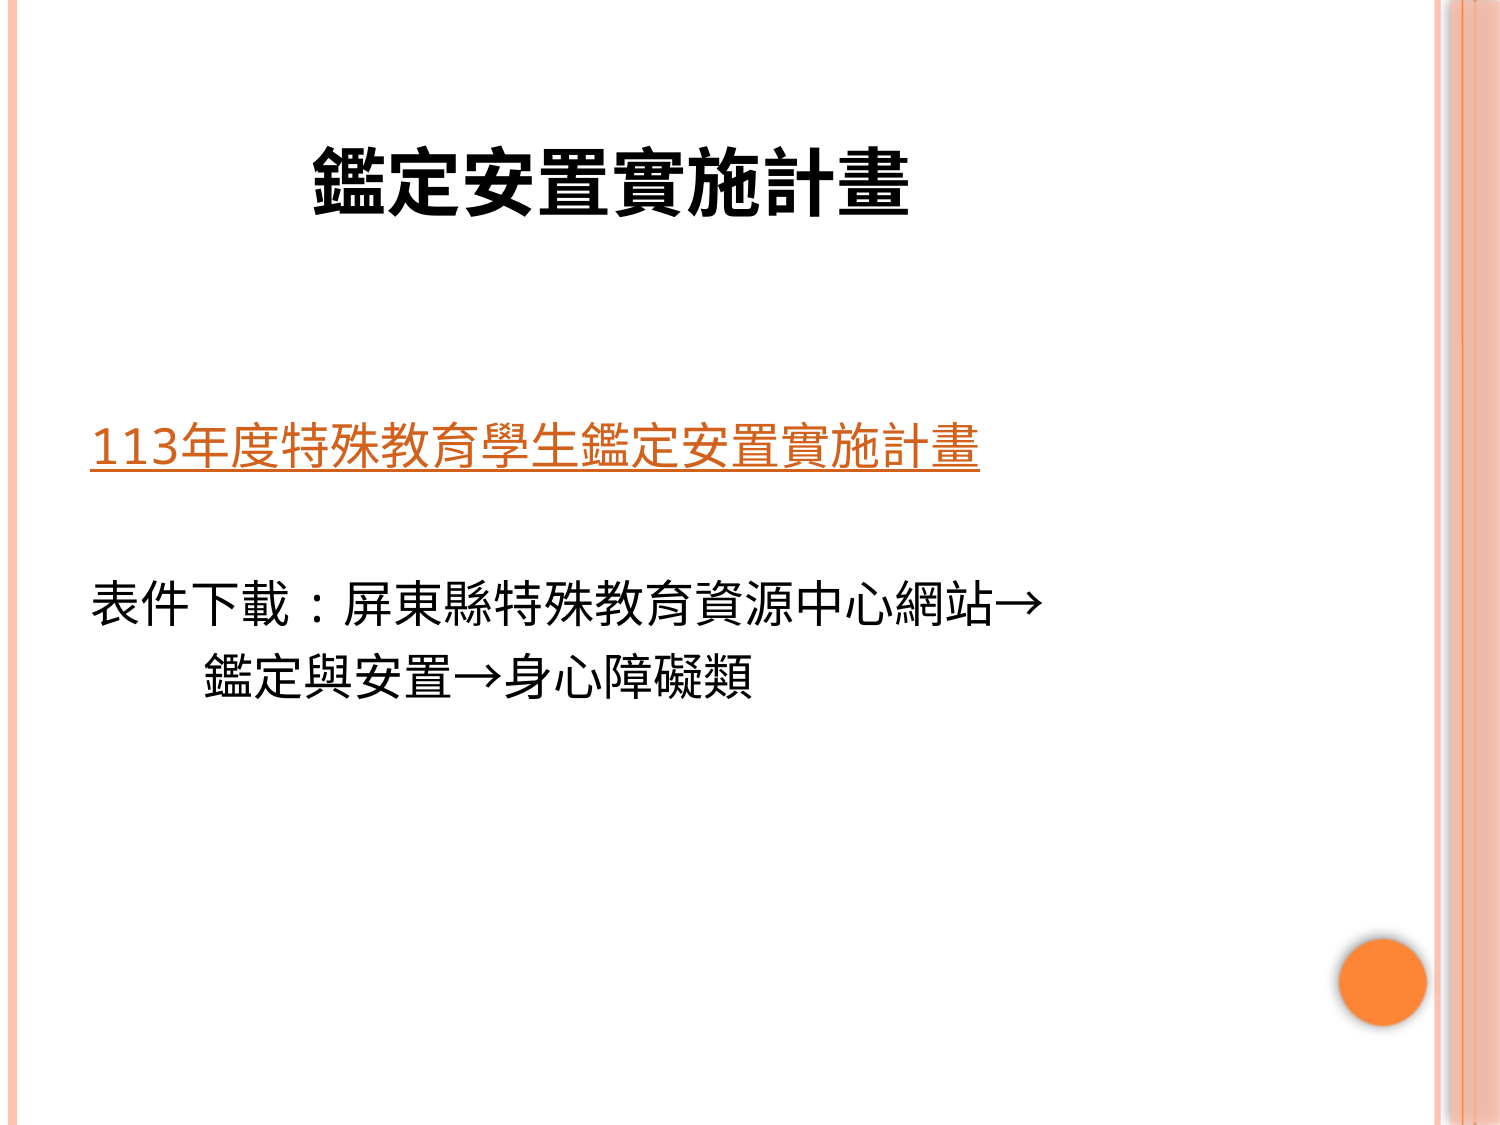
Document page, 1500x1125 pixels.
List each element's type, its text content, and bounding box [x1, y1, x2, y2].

title 鑑定安置實施計畫 [75, 45, 1300, 233]
list 113年度特殊教育學生鑑定安置實施計畫 表件下載:屏東縣特殊教育資源中心網站→ 鑑定與安置→身心障礙類 [75, 262, 1300, 1062]
